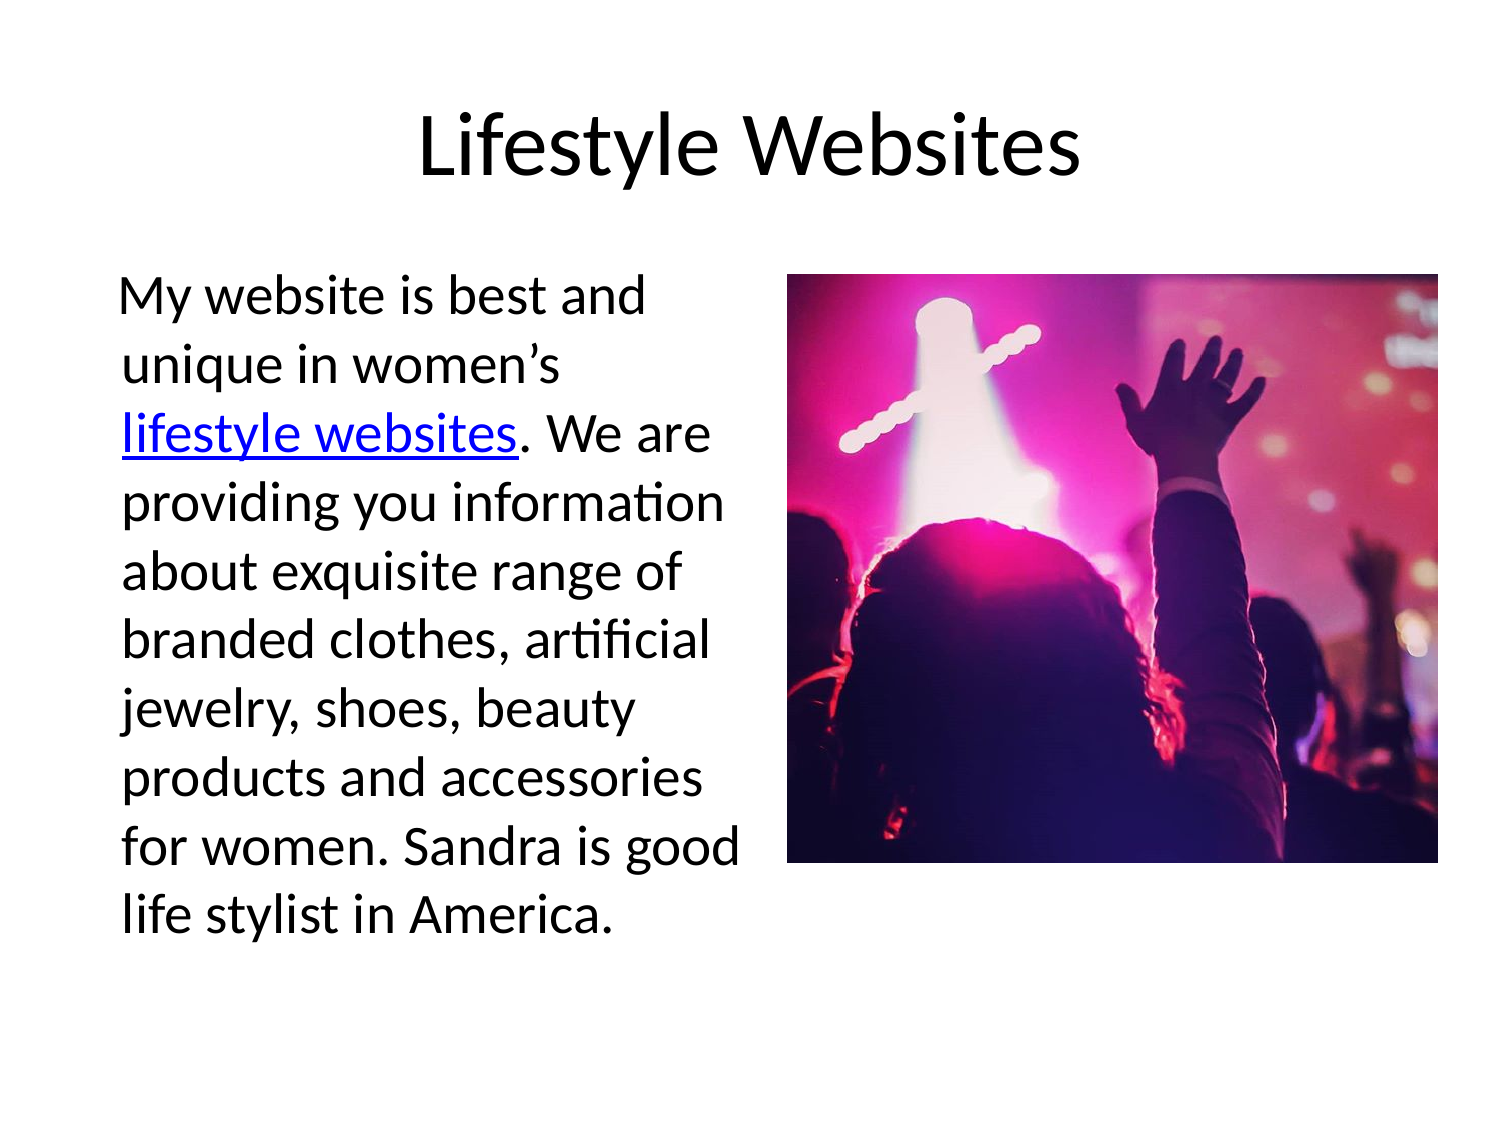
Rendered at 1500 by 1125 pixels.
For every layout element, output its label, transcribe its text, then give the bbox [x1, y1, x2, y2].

list My website is best and unique in women’s lifestyle websites. We are providing you information about exquisite range of branded clothes, artificial jewelry, shoes, beauty products and accessories for women. Sandra is good life stylist in America. [50, 249, 763, 975]
title Lifestyle Websites [75, 45, 1425, 233]
picture [787, 274, 1438, 863]
